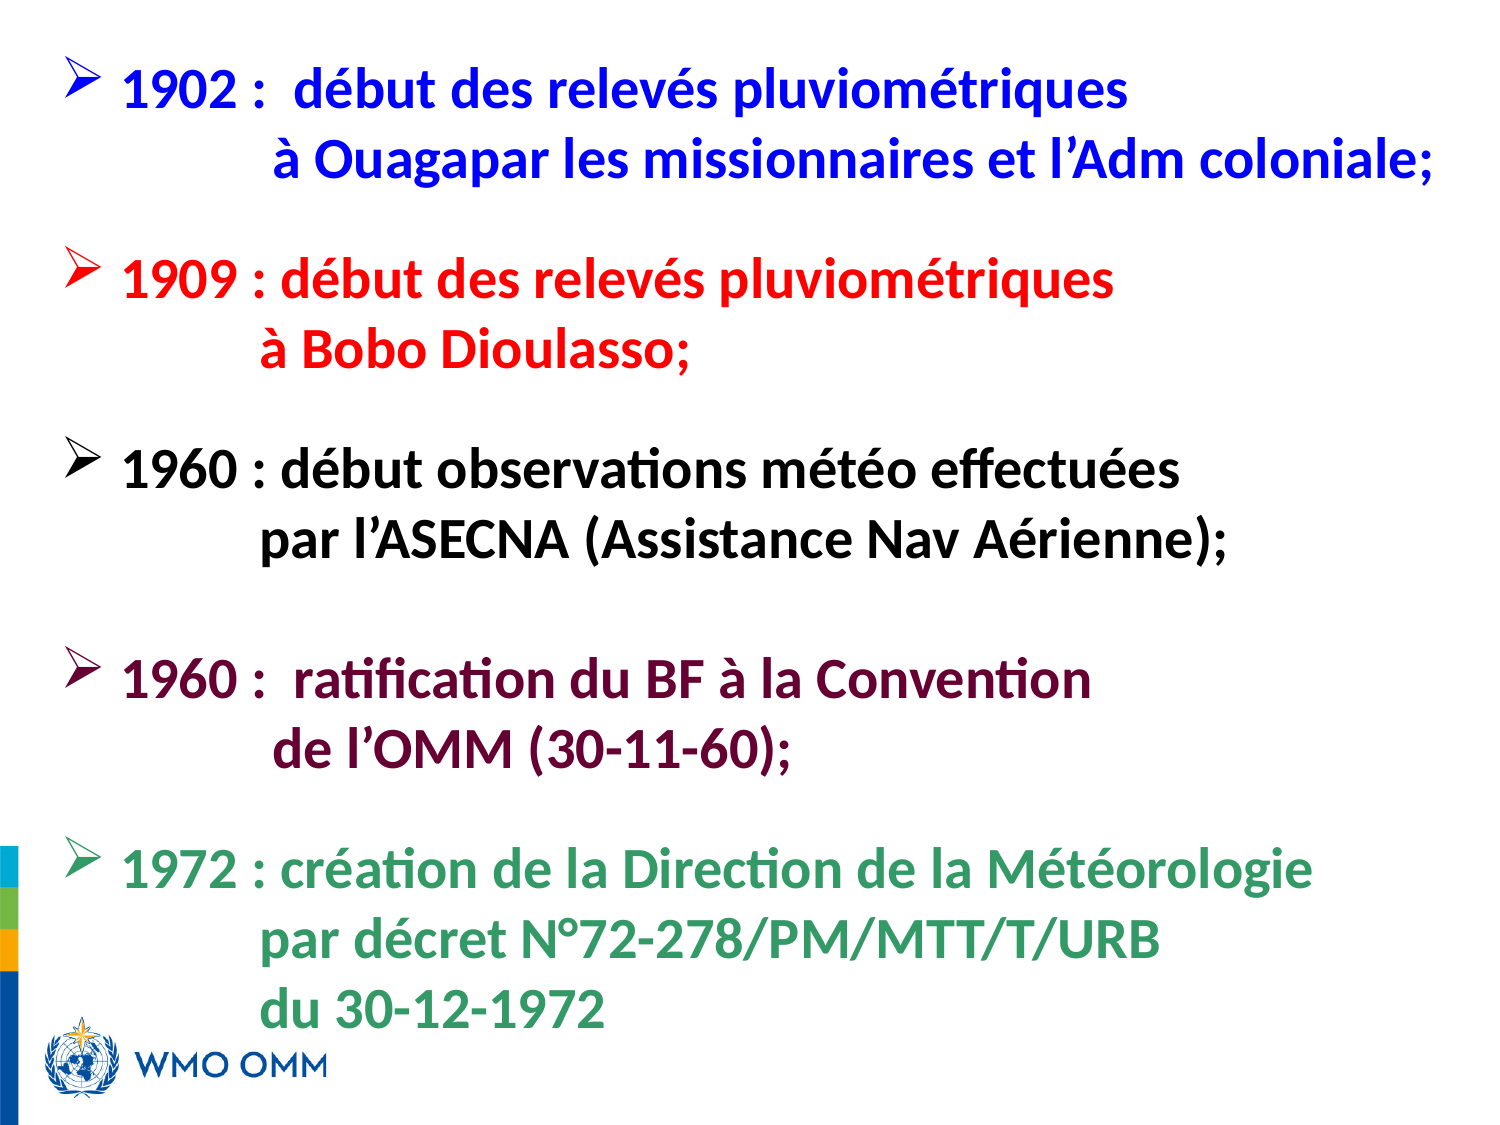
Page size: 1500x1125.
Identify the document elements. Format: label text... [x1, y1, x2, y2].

text_box 1902 : début des relevés pluviométriques à Ouagapar les missionnaires et l’Adm coloniale; 1909 : début des relevés pluviométriques à Bobo Dioulasso; 1960 : début observations météo effectuées par l’ASECNA (Assistance Nav Aérienne); 1960 : ratification du BF à la Convention de l’OMM (30-11-60); 1972 : création de la Direction de la Météorologie par décret N°72-278/PM/MTT/T/URB du 30-12-1972 [45, 42, 1499, 1048]
picture [0, 845, 327, 1125]
